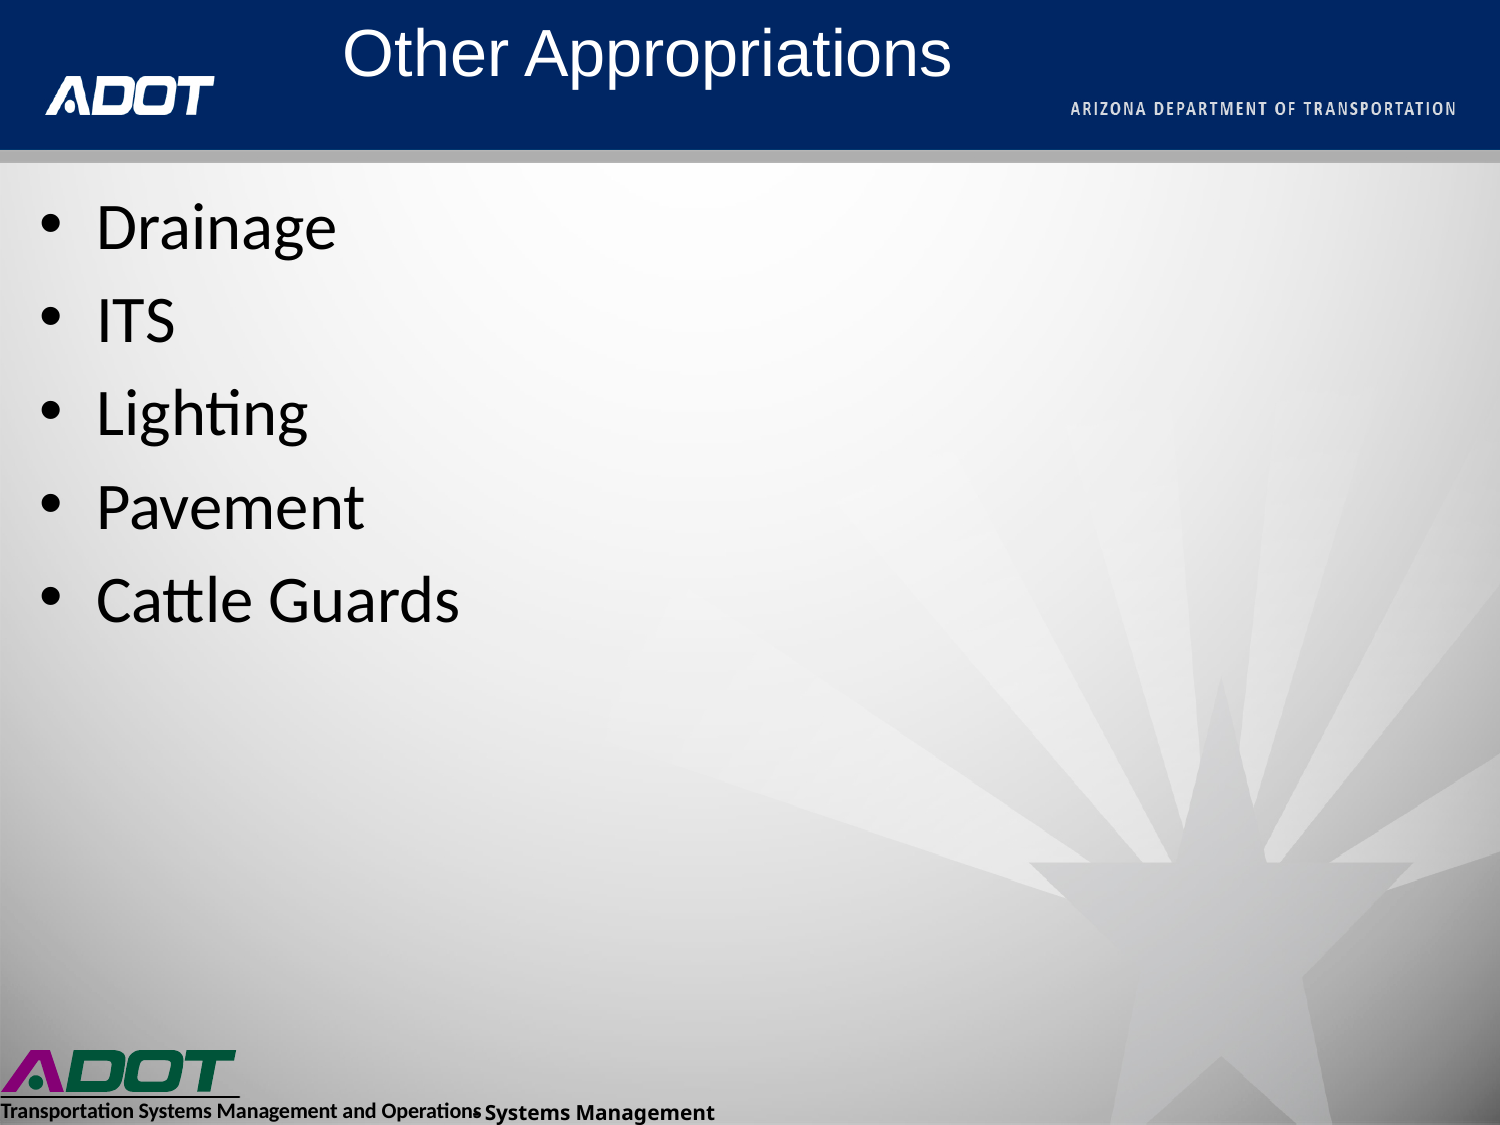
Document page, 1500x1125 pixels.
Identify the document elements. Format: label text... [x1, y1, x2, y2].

text_box Other Appropriations [327, 2, 969, 98]
text_box - Systems Management [487, 1091, 730, 1125]
list Drainage ITS Lighting Pavement Cattle Guards [24, 174, 1375, 735]
picture [0, 0, 1500, 1125]
